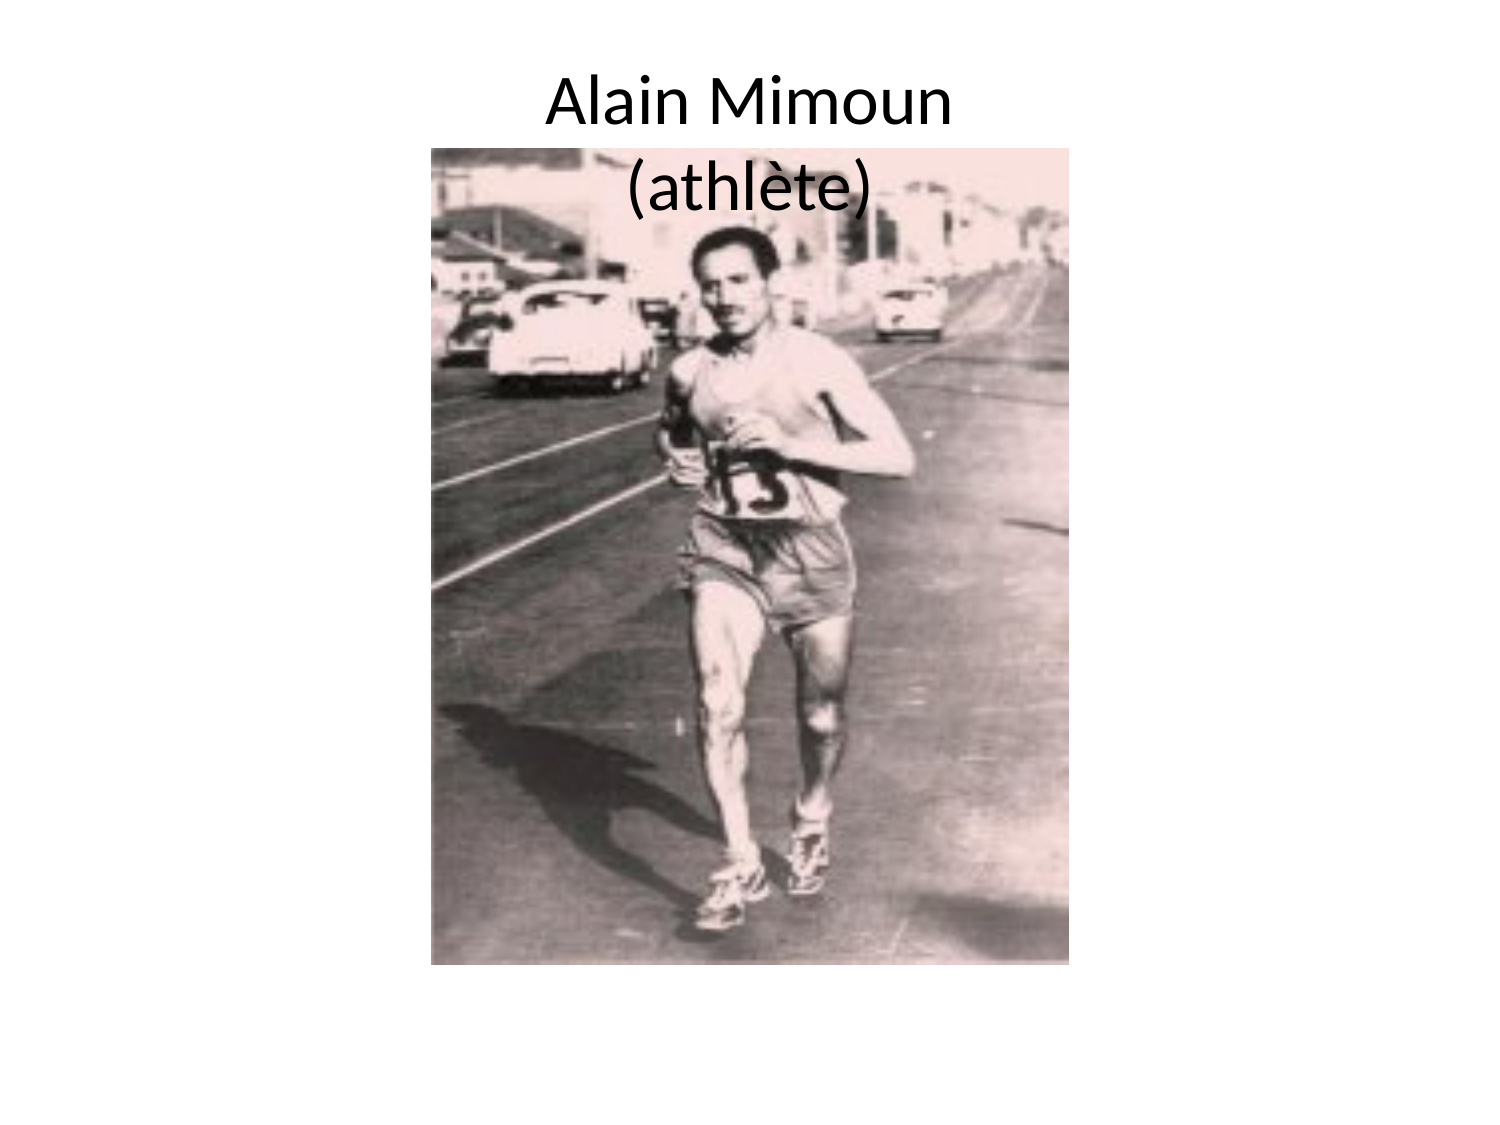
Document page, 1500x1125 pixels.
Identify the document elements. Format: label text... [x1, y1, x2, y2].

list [430, 148, 1070, 965]
title Alain Mimoun (athlète) [75, 45, 1425, 233]
